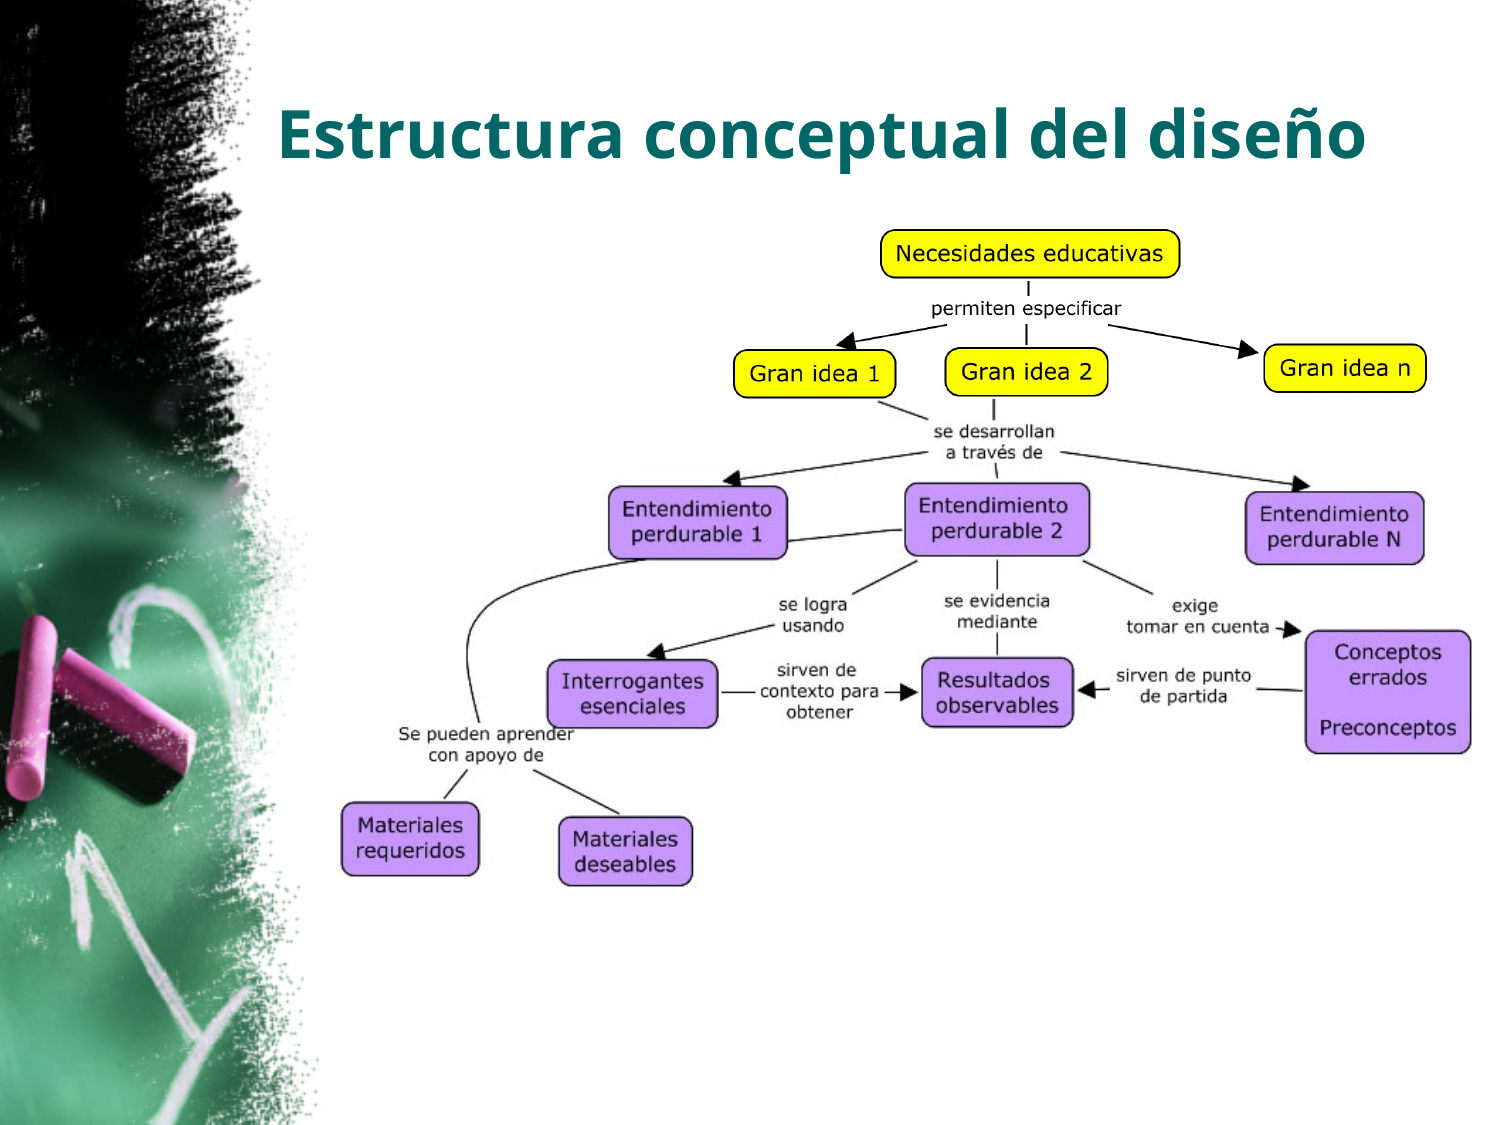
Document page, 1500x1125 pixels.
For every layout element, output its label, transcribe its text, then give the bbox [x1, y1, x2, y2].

picture [0, 0, 1500, 1125]
text_box Estructura conceptual del diseño [261, 36, 1427, 229]
